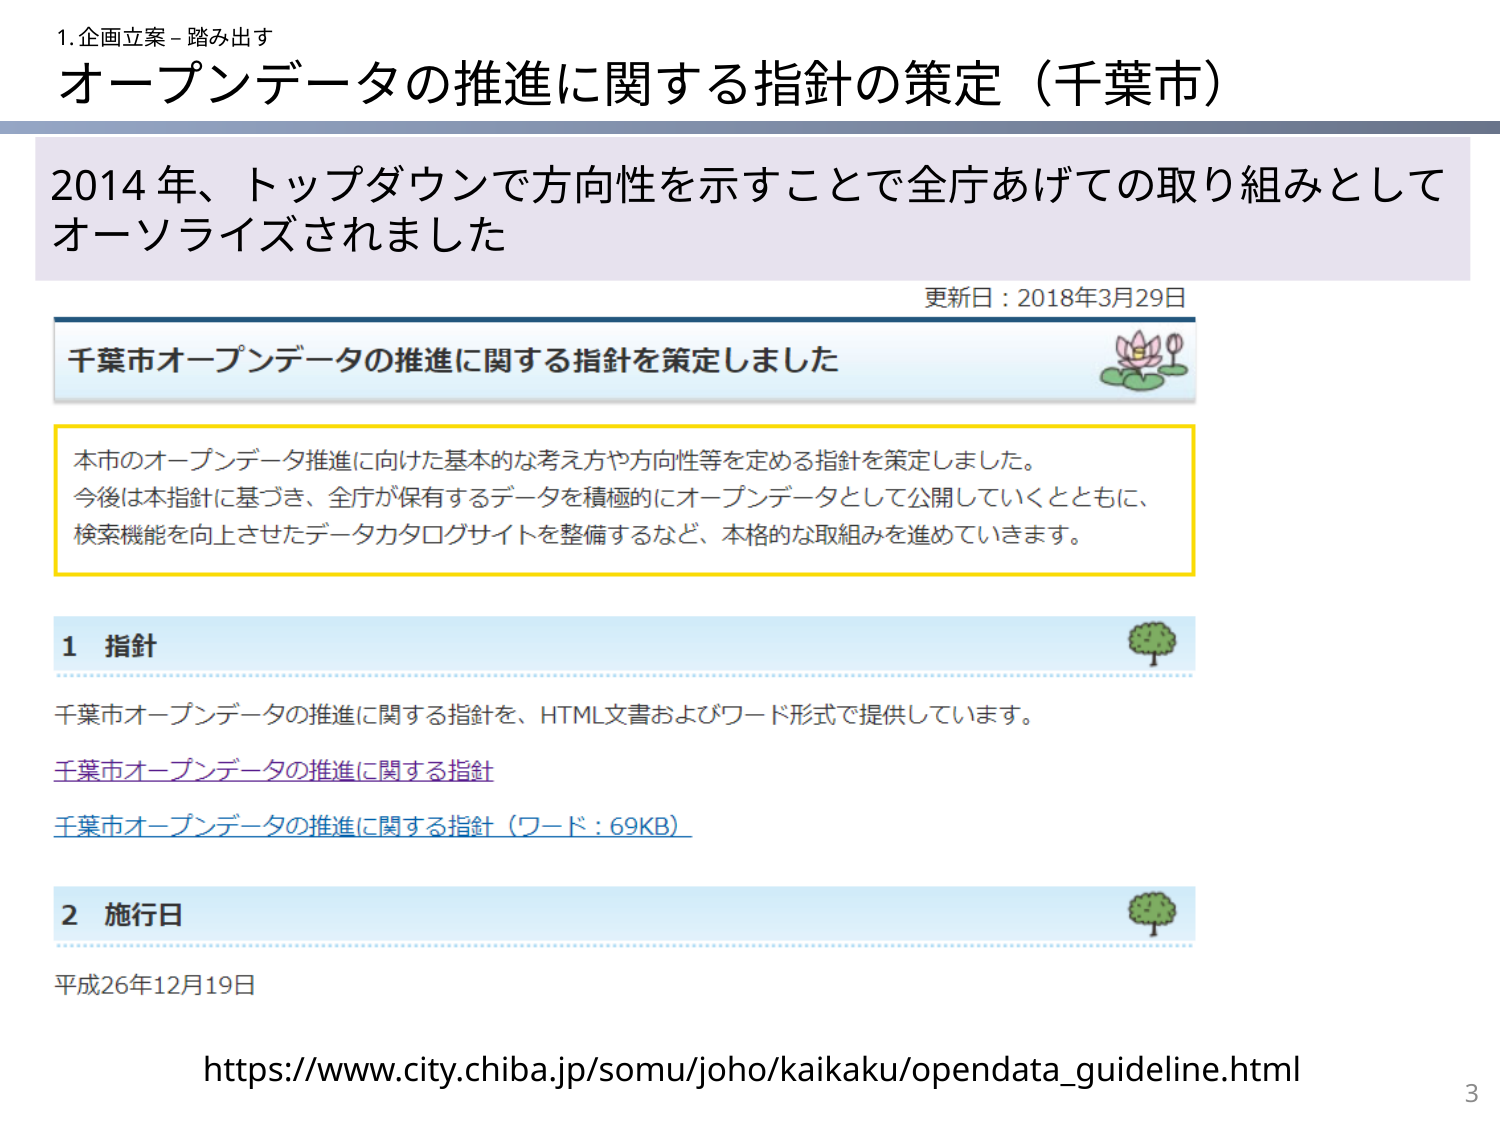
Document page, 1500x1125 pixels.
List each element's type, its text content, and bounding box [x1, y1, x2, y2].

text_box 1.企画立案 – 踏み出す [41, 19, 1471, 58]
text_box https://www.city.chiba.jp/somu/joho/kaikaku/opendata_guideline.html [35, 1042, 1471, 1094]
title オープンデータの推進に関する指針の策定（千葉市） [41, 58, 1471, 122]
picture [34, 284, 1234, 1015]
slide_number 3 [1411, 1070, 1495, 1118]
text_box 2014年、トップダウンで方向性を示すことで全庁あげての取り組みとしてオーソライズされました [35, 137, 1471, 281]
